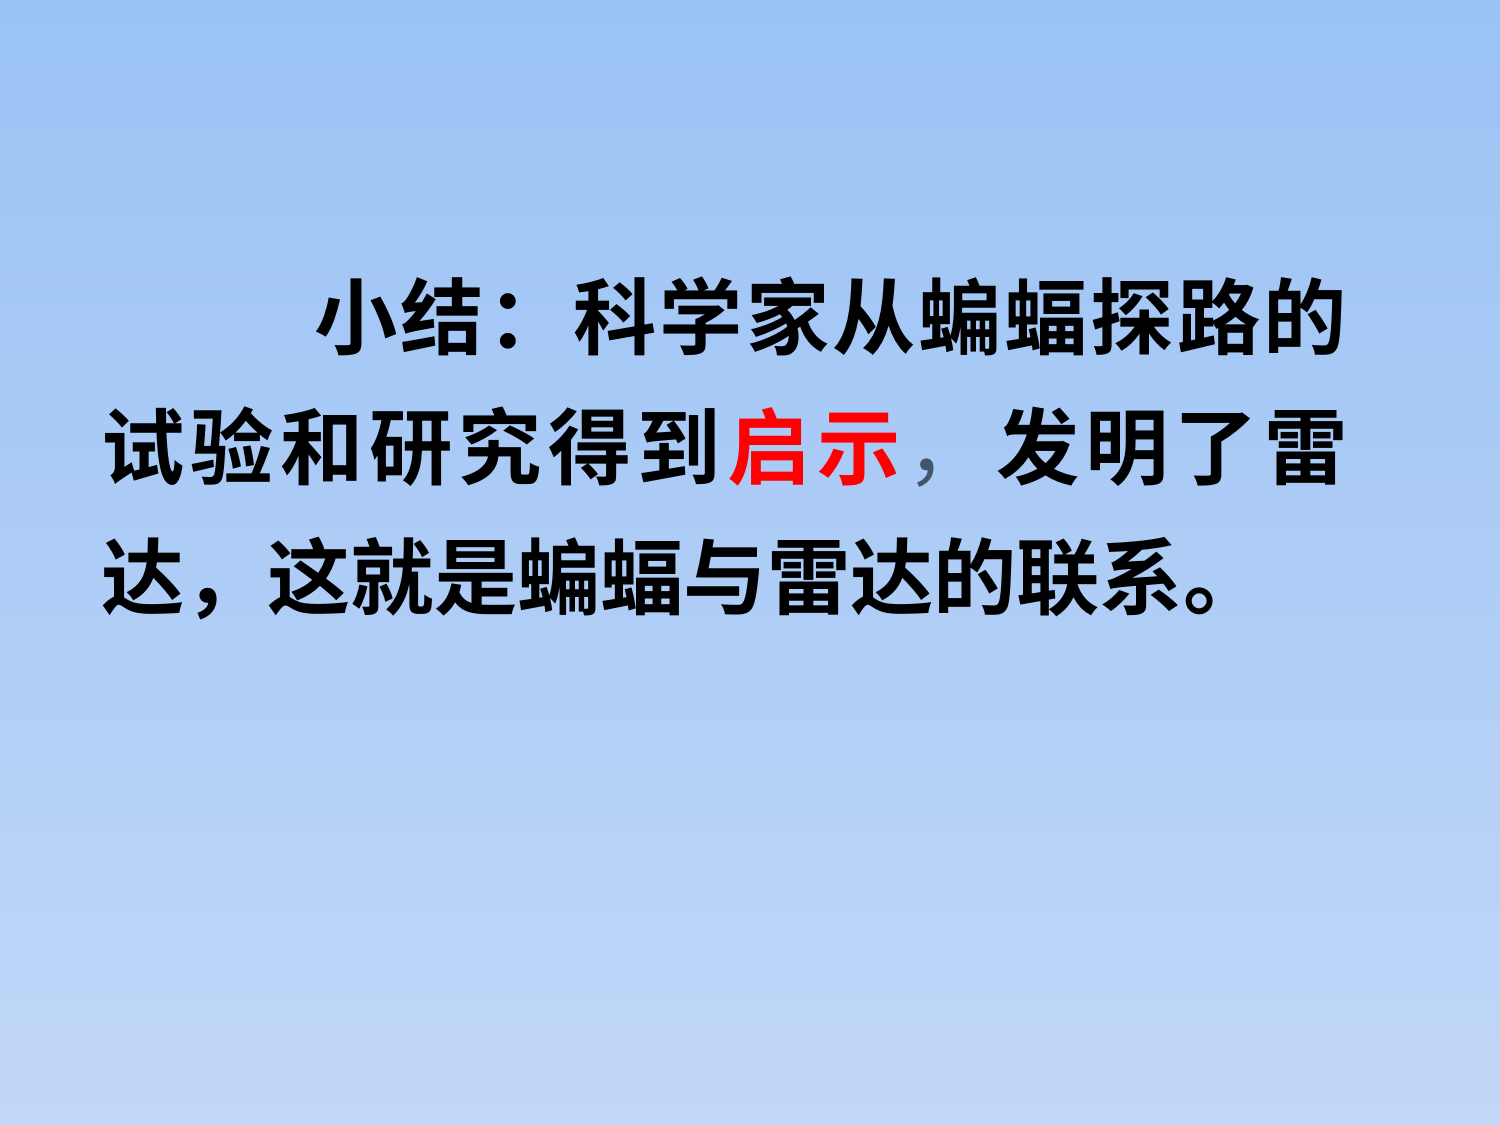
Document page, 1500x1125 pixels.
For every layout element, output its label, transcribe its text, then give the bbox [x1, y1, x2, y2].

text_box [100, 560, 1376, 650]
text_box 小结：科学家从蝙蝠探路的试验和研究得到启示，发明了雷达，这就是蝙蝠与雷达的联系。 [86, 228, 1363, 633]
